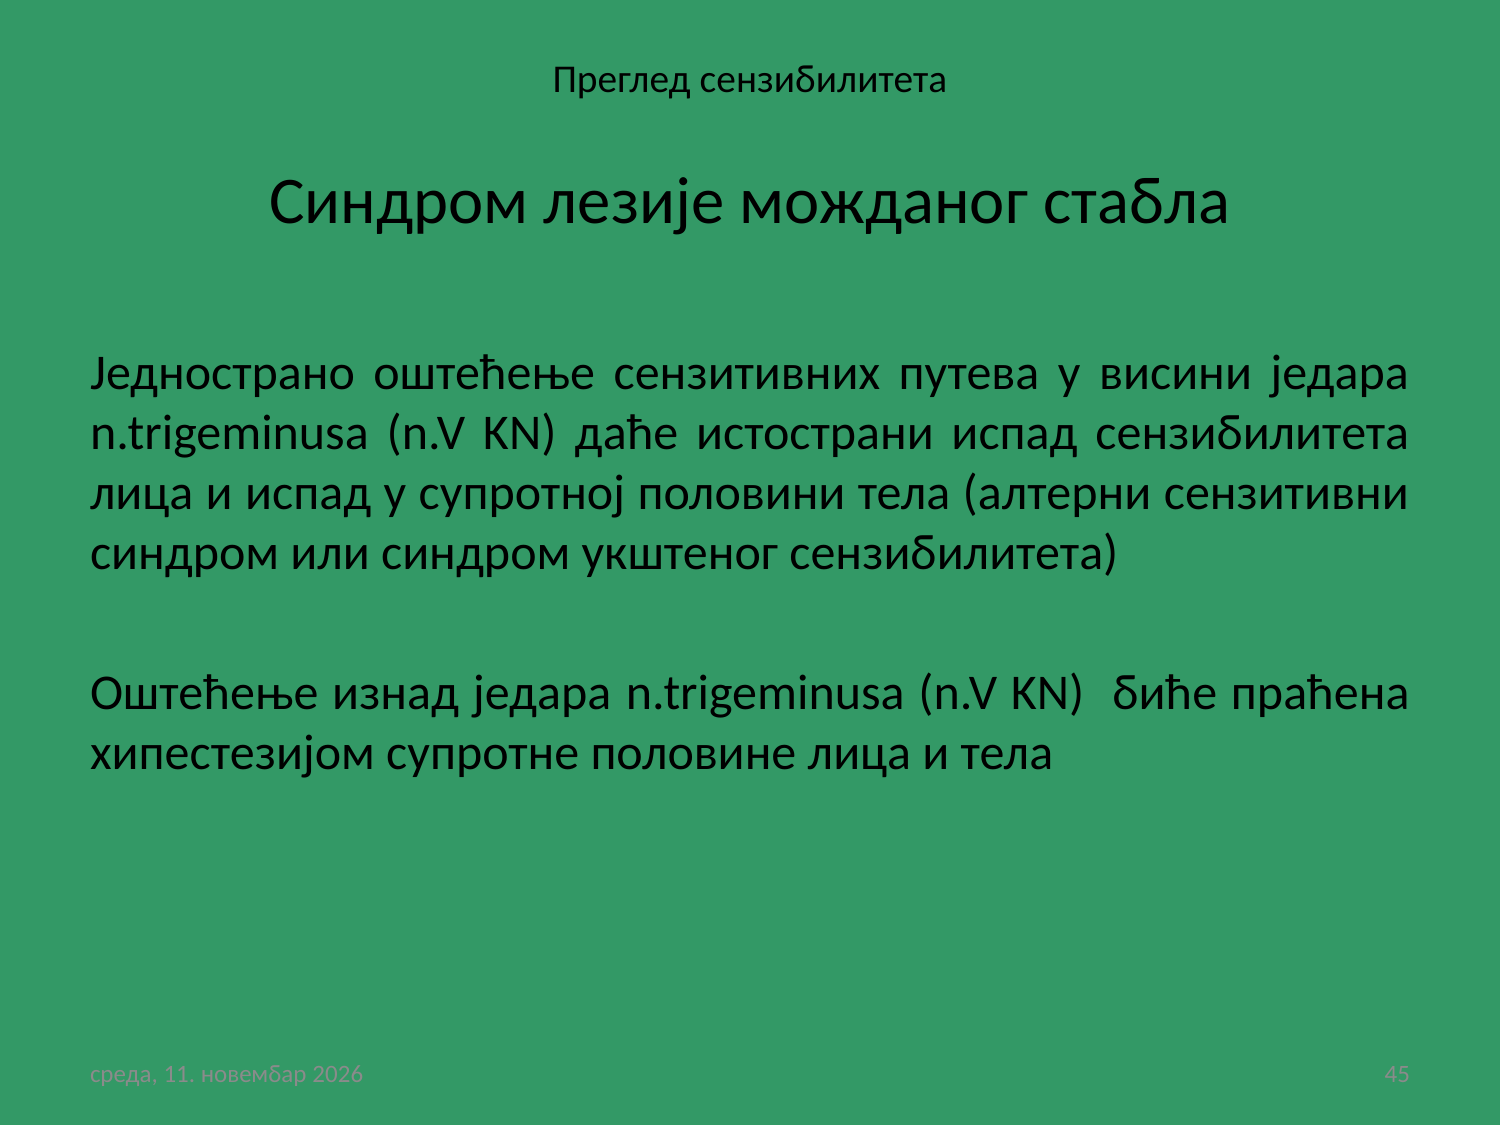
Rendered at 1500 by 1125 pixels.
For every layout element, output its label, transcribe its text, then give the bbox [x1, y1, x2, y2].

title Преглед сензибилитета [75, 45, 1425, 155]
slide_number субота, 30. јануар 2021 [75, 1042, 425, 1103]
slide_number 45 [1074, 1042, 1425, 1103]
list Синдром лезије можданог стабла Једнострано оштећење сензитивних путева у висини једара n.trigeminusa (n.V KN) даће истострани испад сензибилитета лица и испад у супротној половини тела (алтерни сензитивни синдром или синдром укштеног сензибилитета) Оштећење изнад једара n.trigeminusa (n.V KN) биће праћена хипестезијом супротне половине лица и тела [75, 155, 1425, 1047]
